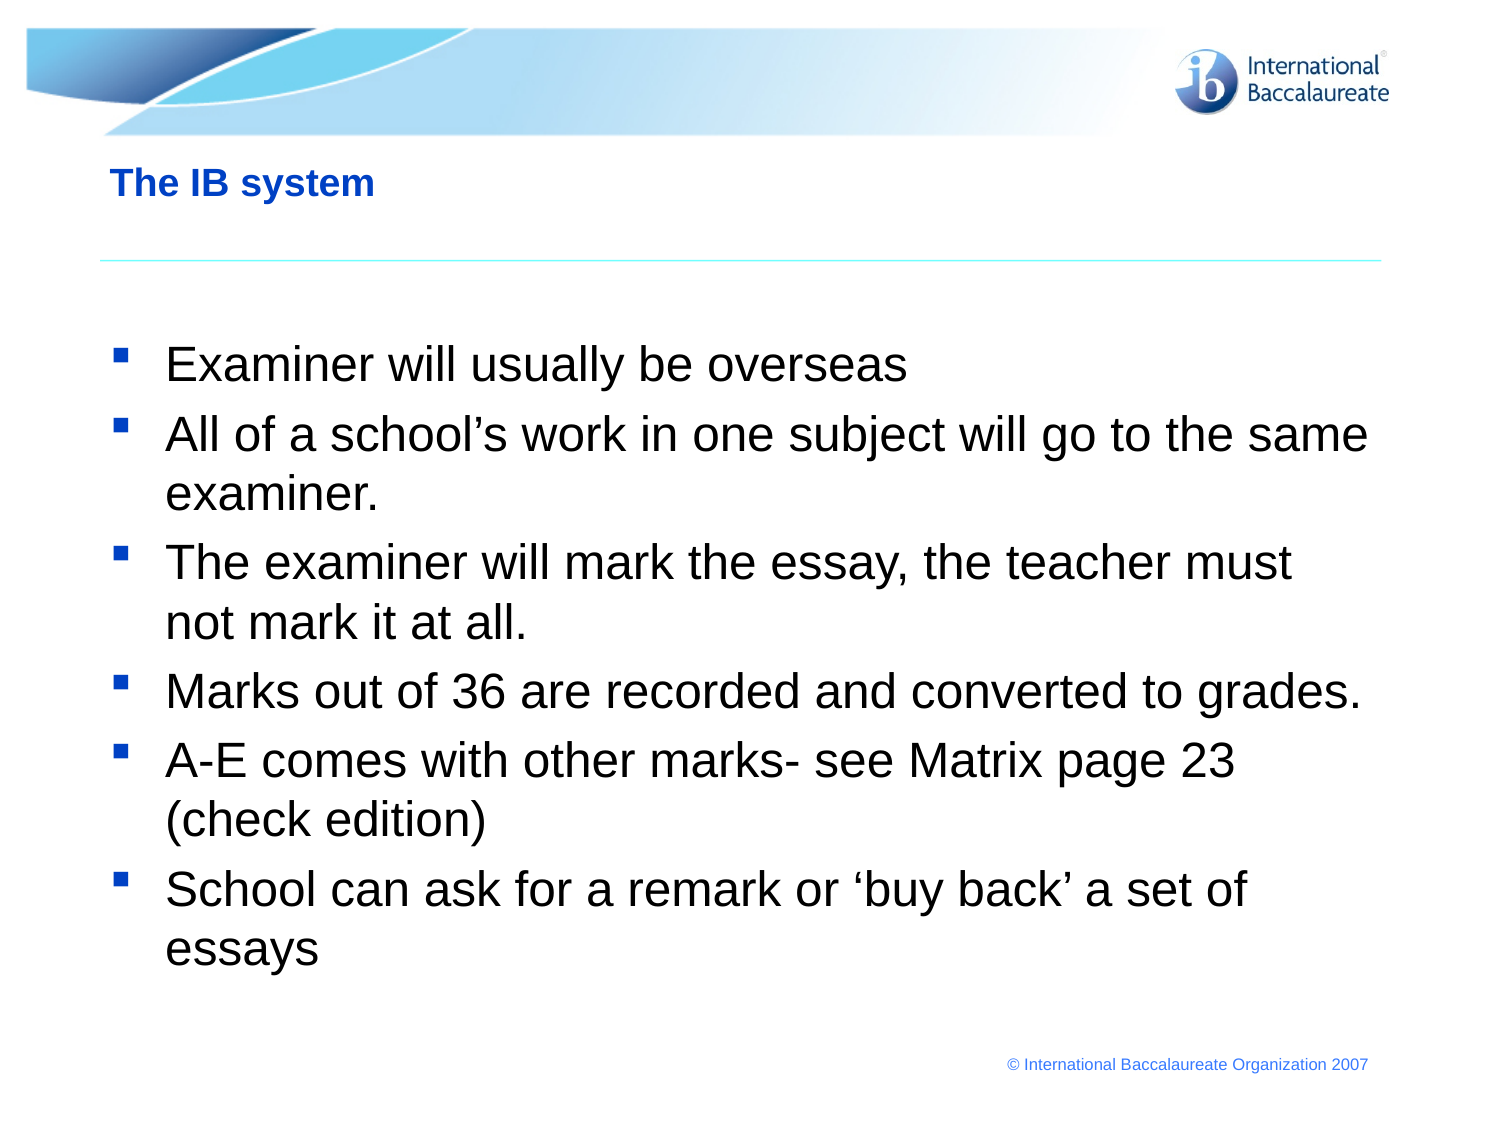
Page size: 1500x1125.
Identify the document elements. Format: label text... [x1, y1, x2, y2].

picture [24, 24, 1389, 142]
title The IB system [94, 149, 1383, 261]
list Examiner will usually be overseas All of a school’s work in one subject will go to the same examiner. The examiner will mark the essay, the teacher must not mark it at all. Marks out of 36 are recorded and converted to grades. A-E comes with other marks- see Matrix page 23 (check edition) School can ask for a remark or ‘buy back’ a set of essays [94, 324, 1385, 1000]
